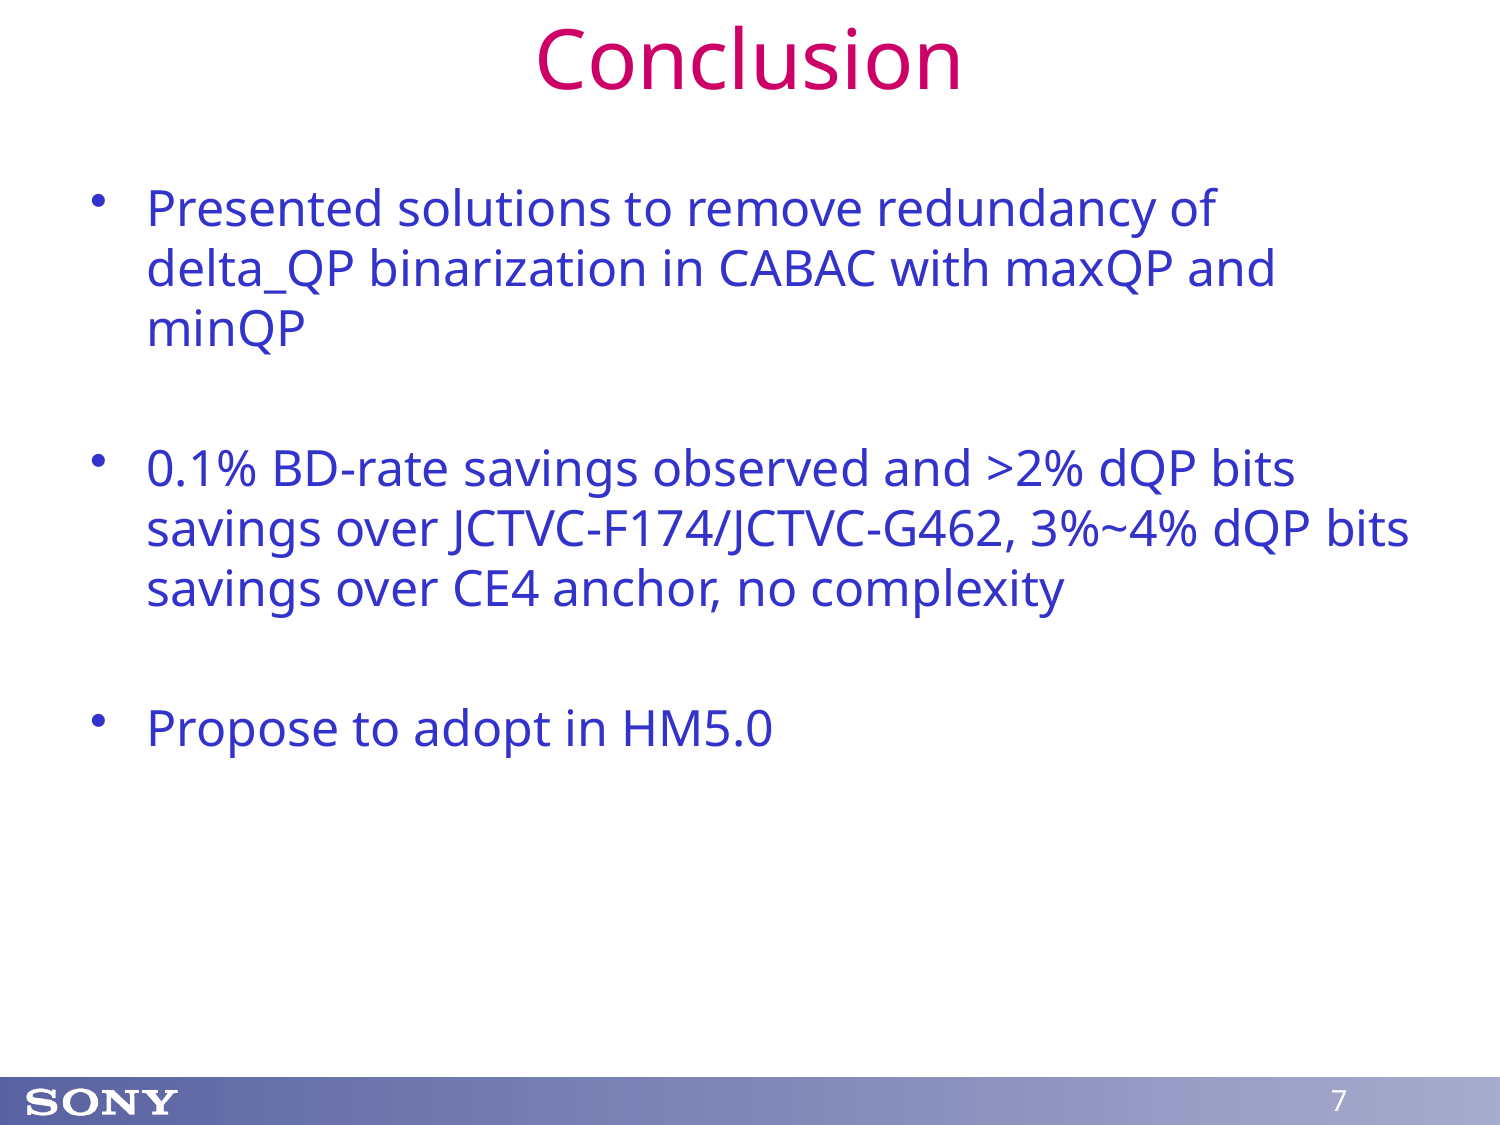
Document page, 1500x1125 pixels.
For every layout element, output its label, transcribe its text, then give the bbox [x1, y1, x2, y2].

title Conclusion [112, 0, 1388, 115]
slide_number 7 [1049, 1074, 1363, 1125]
picture [26, 1088, 178, 1116]
list Presented solutions to remove redundancy of delta_QP binarization in CABAC with maxQP and minQP 0.1% BD-rate savings observed and >2% dQP bits savings over JCTVC-F174/JCTVC-G462, 3%~4% dQP bits savings over CE4 anchor, no complexity Propose to adopt in HM5.0 [74, 168, 1444, 1032]
